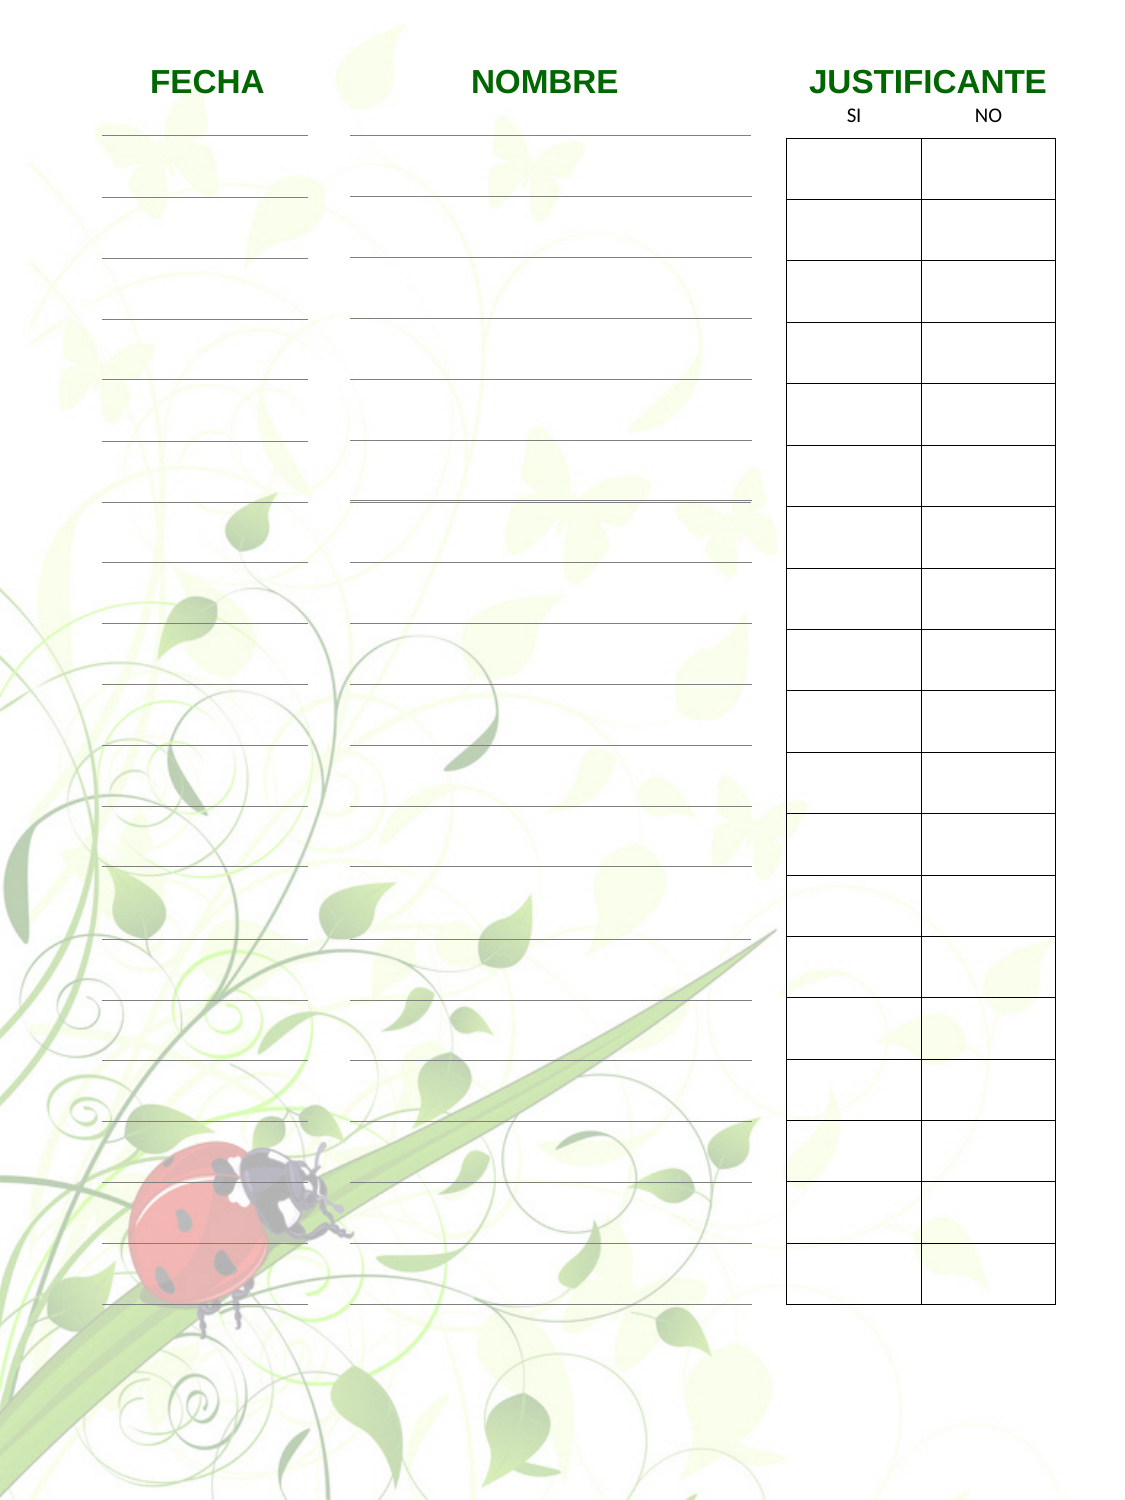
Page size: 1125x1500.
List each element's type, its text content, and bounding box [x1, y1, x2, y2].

table_cell [922, 384, 1055, 445]
table_cell [787, 753, 921, 813]
text_box NOMBRE [456, 53, 669, 108]
table_cell [922, 691, 1055, 752]
table_cell [787, 507, 921, 568]
table_cell [922, 876, 1055, 936]
table_cell [922, 200, 1055, 260]
table_cell [787, 569, 921, 629]
table_cell [787, 139, 921, 199]
table_cell [787, 691, 921, 752]
text_box FECHA [113, 53, 302, 108]
table_cell [922, 937, 1055, 997]
table_cell [787, 1060, 921, 1120]
table_cell [922, 1121, 1055, 1181]
table_cell [787, 1121, 921, 1181]
table_cell [922, 323, 1055, 383]
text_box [349, 501, 752, 867]
table_cell [787, 261, 921, 322]
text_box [101, 938, 309, 1304]
table_cell [922, 1060, 1055, 1120]
table_cell [922, 446, 1055, 506]
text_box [349, 938, 752, 1304]
table_cell [922, 753, 1055, 813]
table_cell [787, 937, 921, 997]
table_header SI [787, 108, 921, 138]
table_cell [922, 630, 1055, 690]
table_cell [787, 1244, 921, 1304]
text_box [101, 135, 309, 502]
table_cell [922, 569, 1055, 629]
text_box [101, 502, 309, 867]
table_cell [787, 1182, 921, 1243]
table_cell [787, 384, 921, 445]
table_header NO [921, 108, 1056, 138]
table_cell [787, 814, 921, 875]
table_cell [787, 446, 921, 506]
table_cell [922, 261, 1055, 322]
table_cell [922, 139, 1055, 199]
table_cell [922, 1182, 1055, 1243]
picture [0, 0, 1125, 1500]
table_cell [787, 998, 921, 1059]
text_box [349, 135, 752, 501]
table_cell [787, 630, 921, 690]
table_cell [787, 200, 921, 260]
table_cell [787, 323, 921, 383]
table_cell [922, 814, 1055, 875]
table_cell [922, 1244, 1055, 1304]
table_cell [922, 507, 1055, 568]
table_cell [787, 876, 921, 936]
text_box JUSTIFICANTE [774, 53, 1083, 108]
table_cell [922, 998, 1055, 1059]
